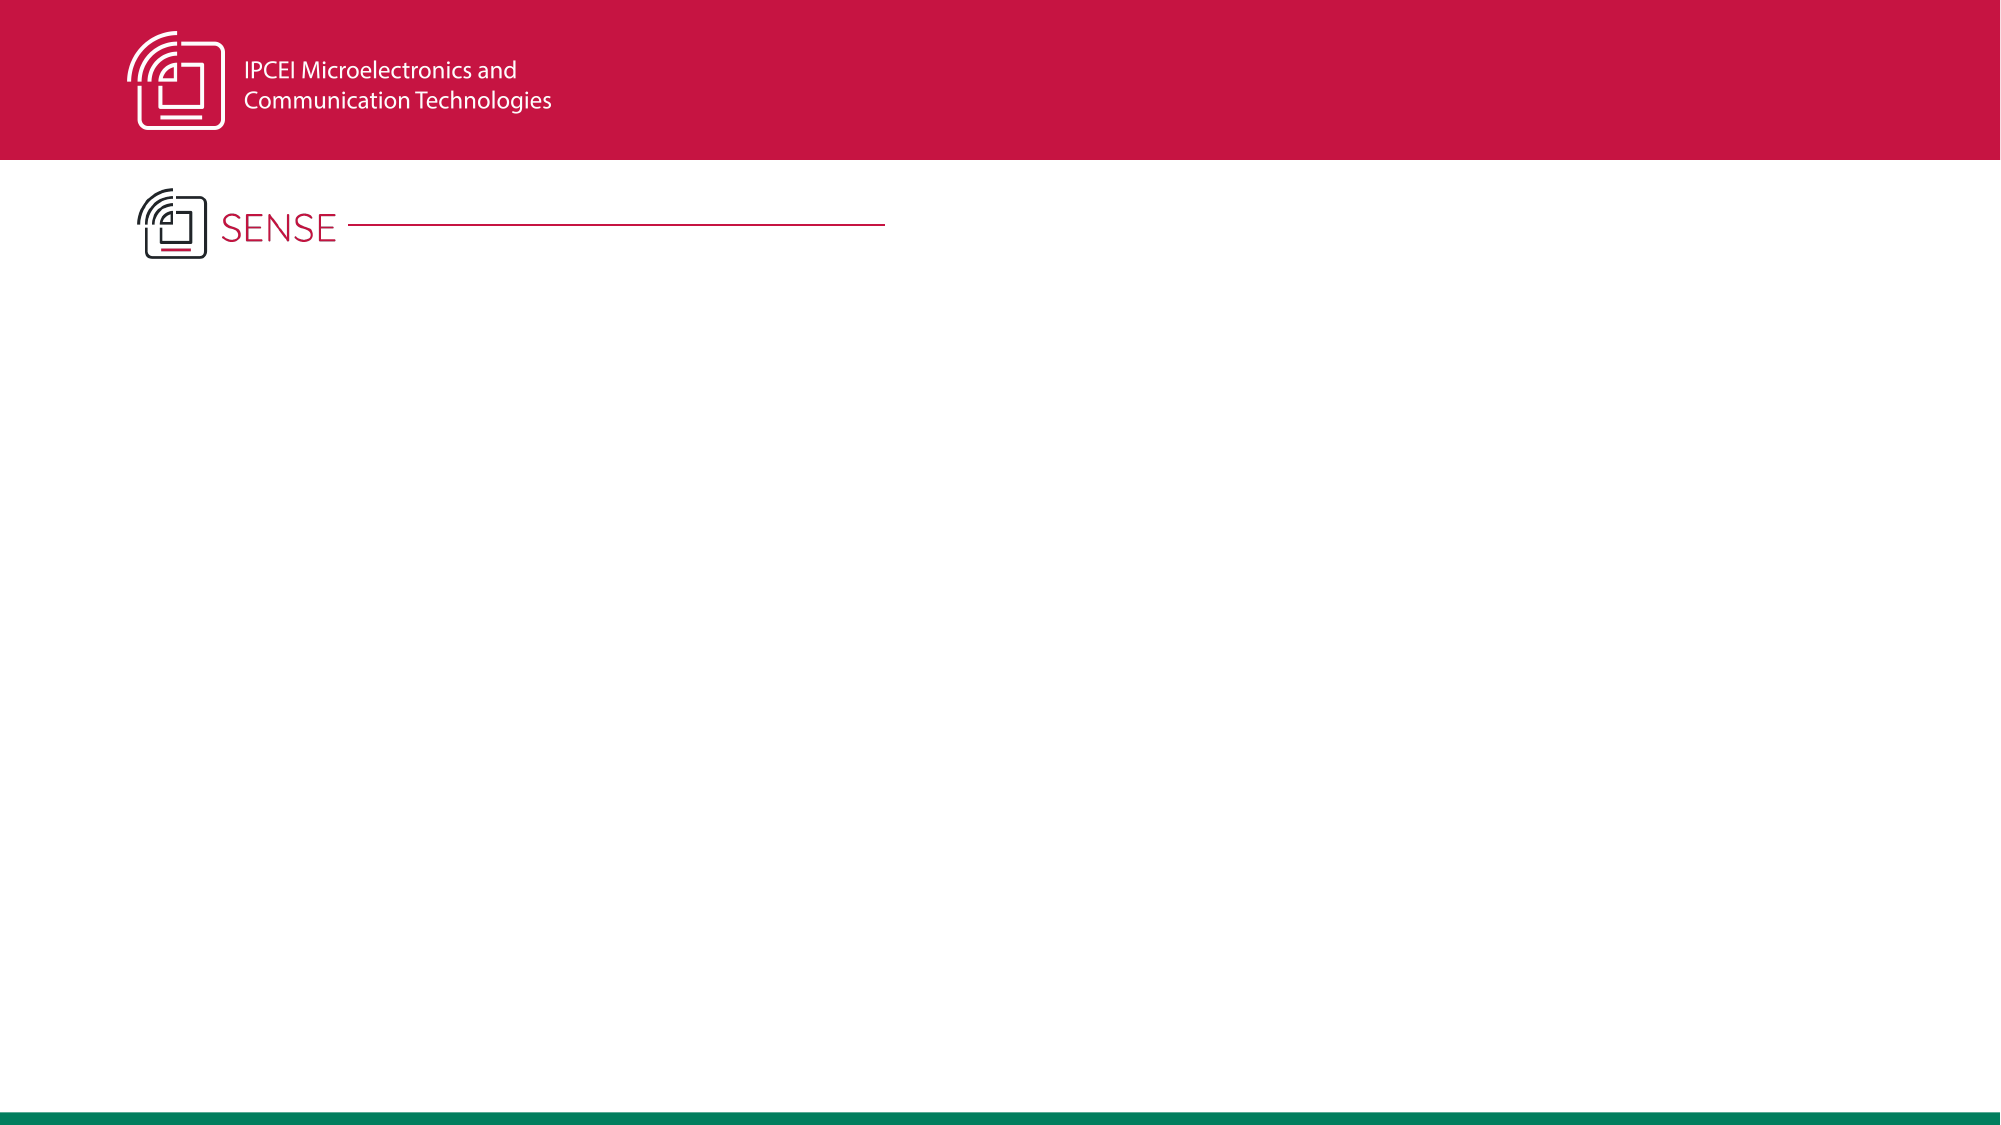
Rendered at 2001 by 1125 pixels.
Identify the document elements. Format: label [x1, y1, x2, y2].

picture [127, 31, 552, 130]
picture [137, 188, 337, 259]
